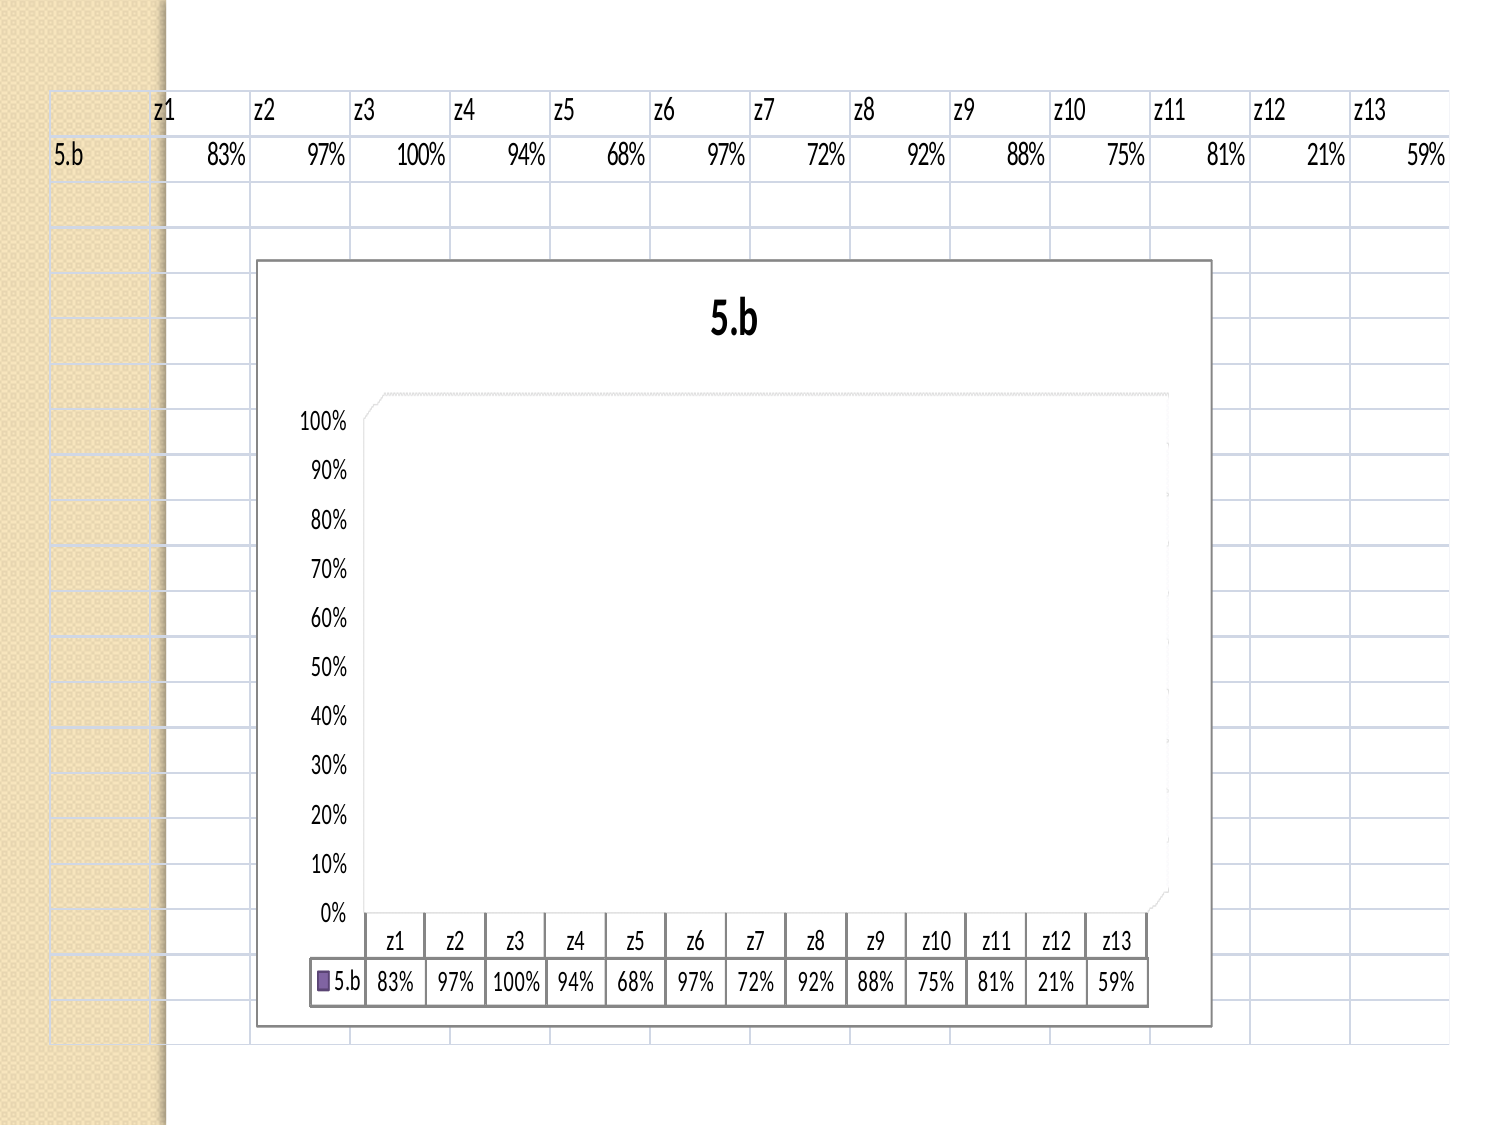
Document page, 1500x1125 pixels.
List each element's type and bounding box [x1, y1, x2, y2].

text_box [48, 89, 1451, 1047]
